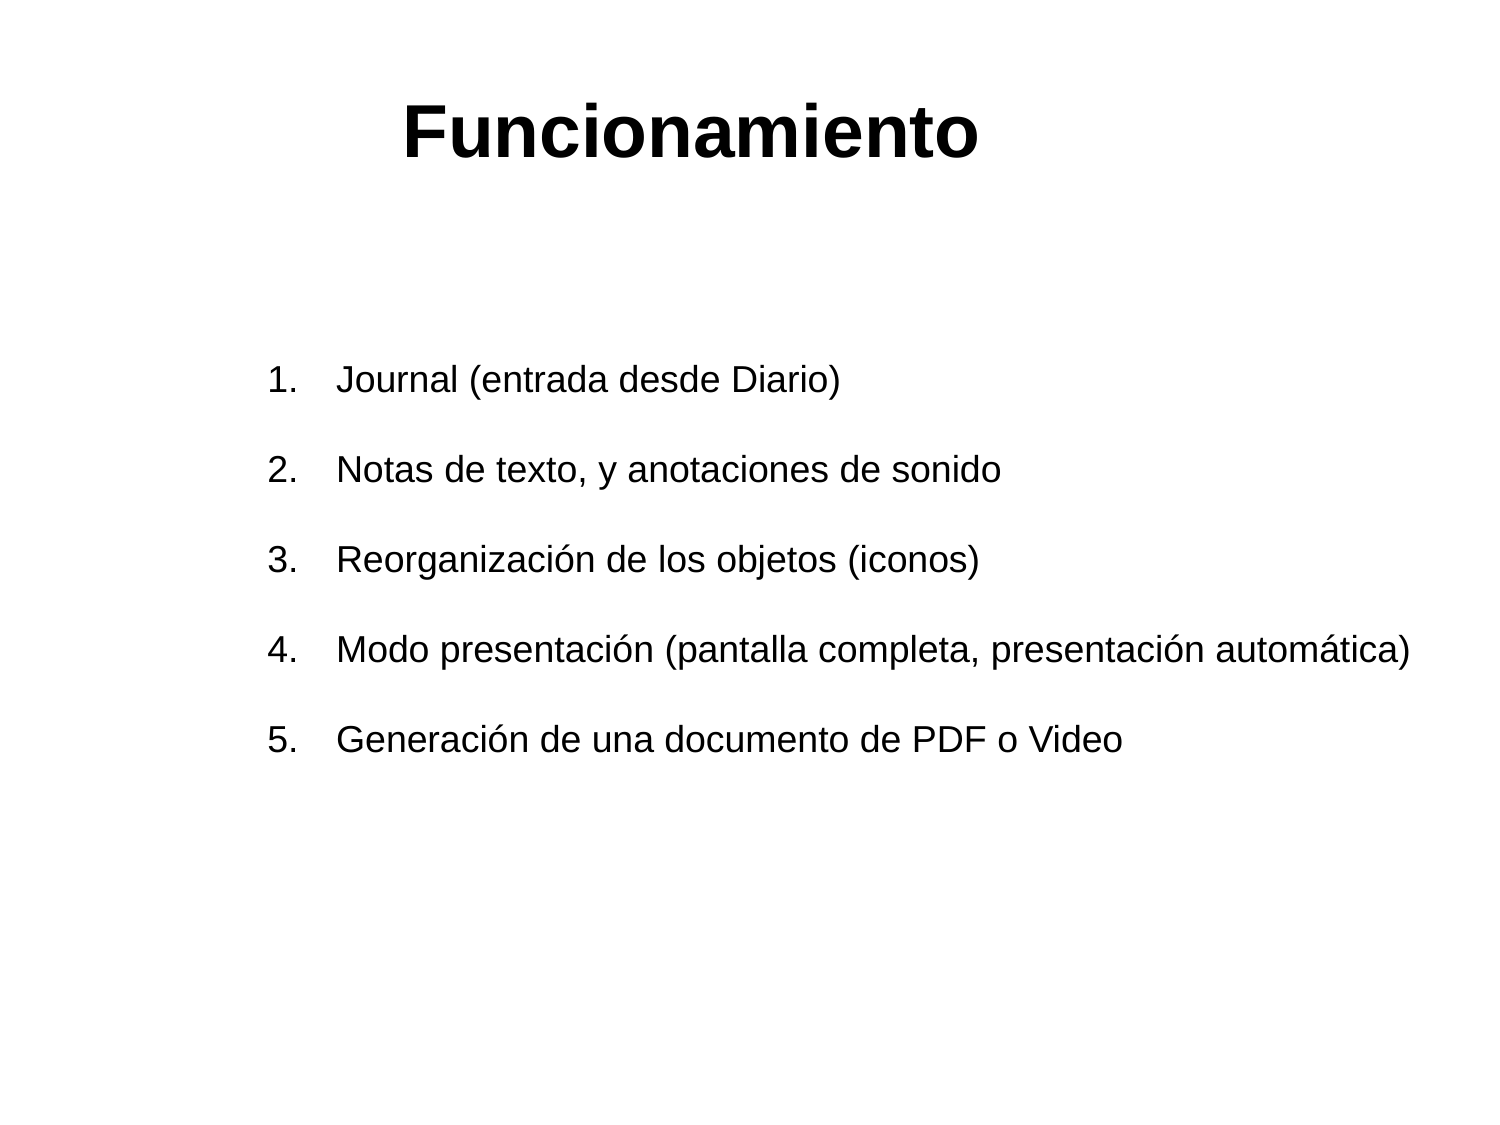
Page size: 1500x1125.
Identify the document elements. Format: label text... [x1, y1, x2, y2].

list Journal (entrada desde Diario) Notas de texto, y anotaciones de sonido Reorganización de los objetos (iconos) Modo presentación (pantalla completa, presentación automática) Generación de una documento de PDF o Video [246, 339, 1500, 1008]
title Funcionamiento [246, 0, 1500, 188]
